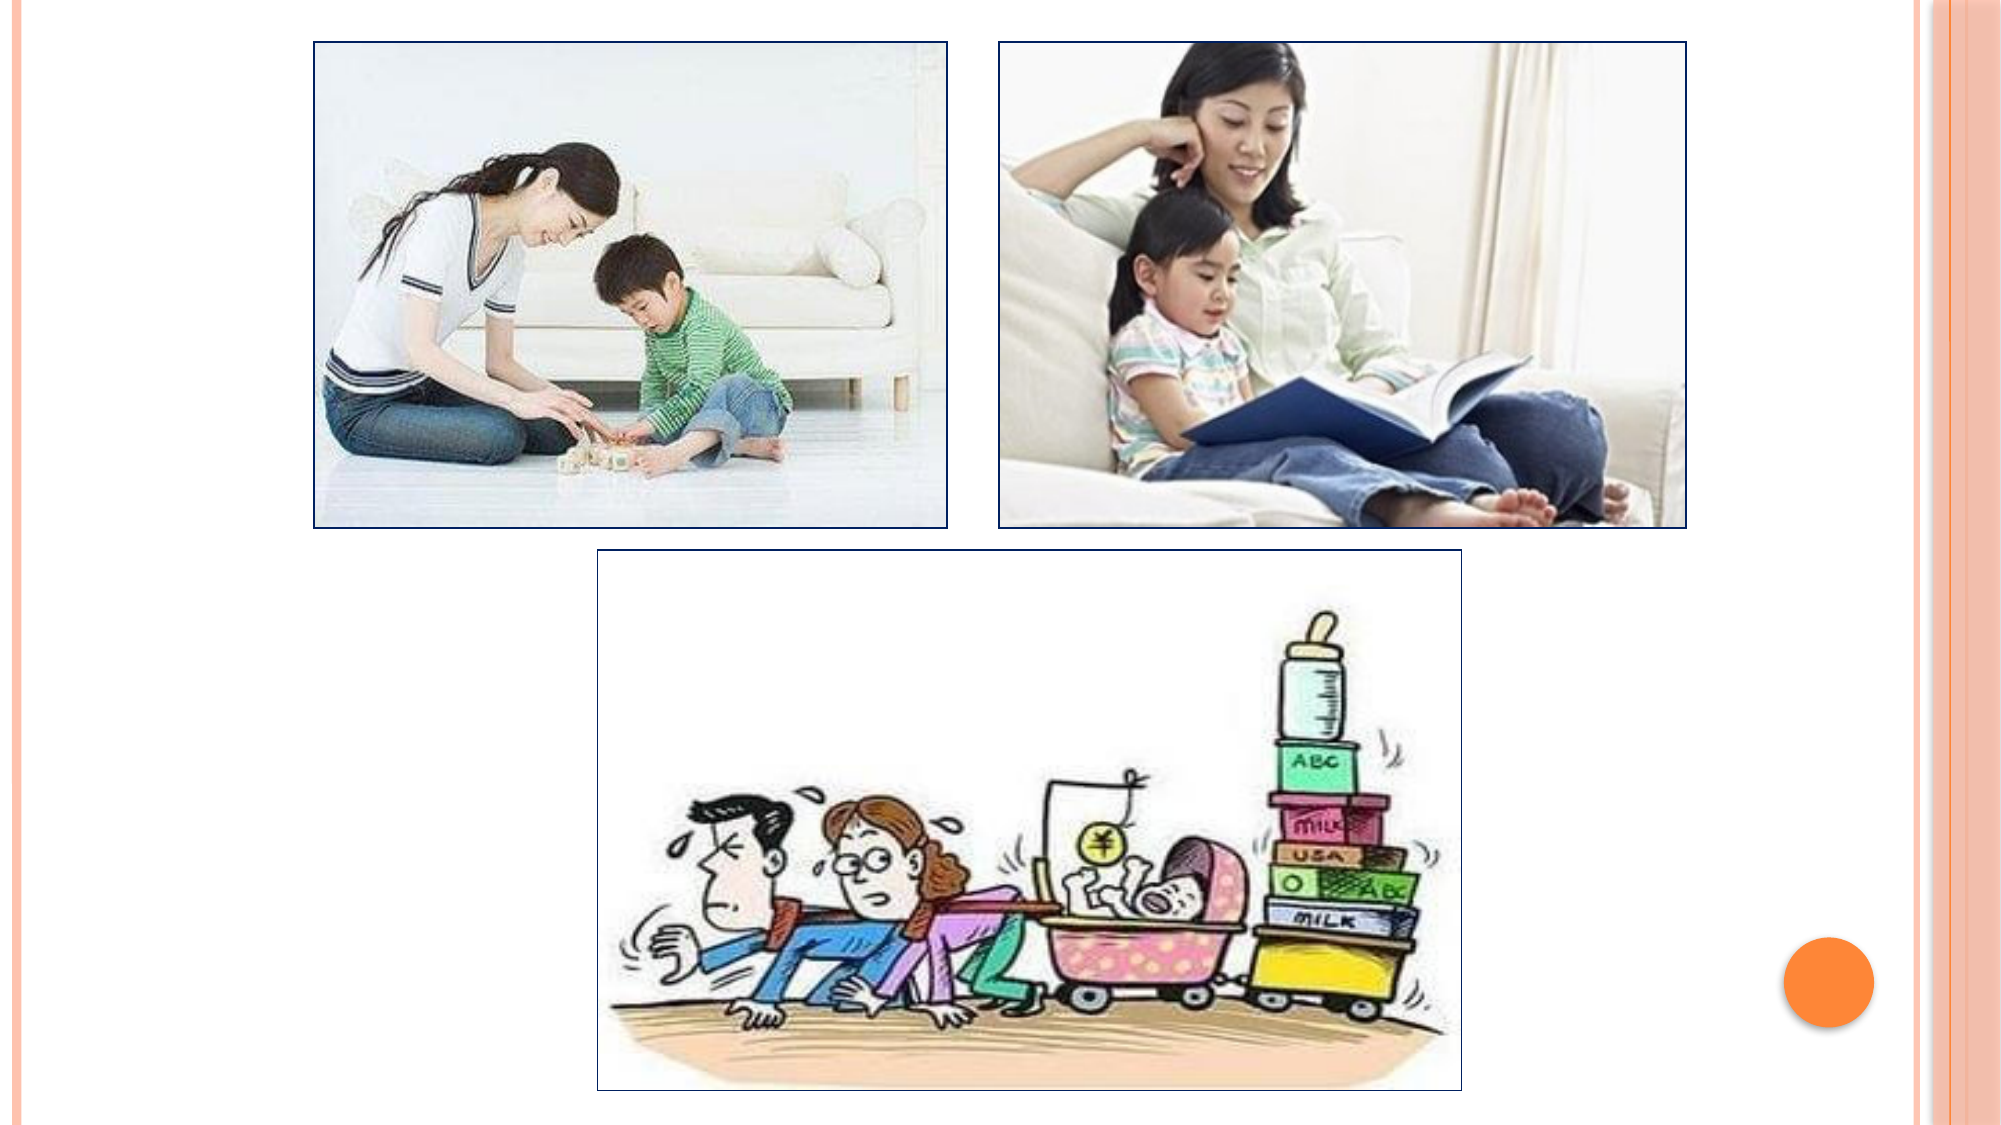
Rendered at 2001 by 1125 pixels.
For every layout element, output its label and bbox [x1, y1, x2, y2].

picture [999, 42, 1686, 528]
picture [597, 550, 1462, 1091]
picture [314, 42, 947, 528]
